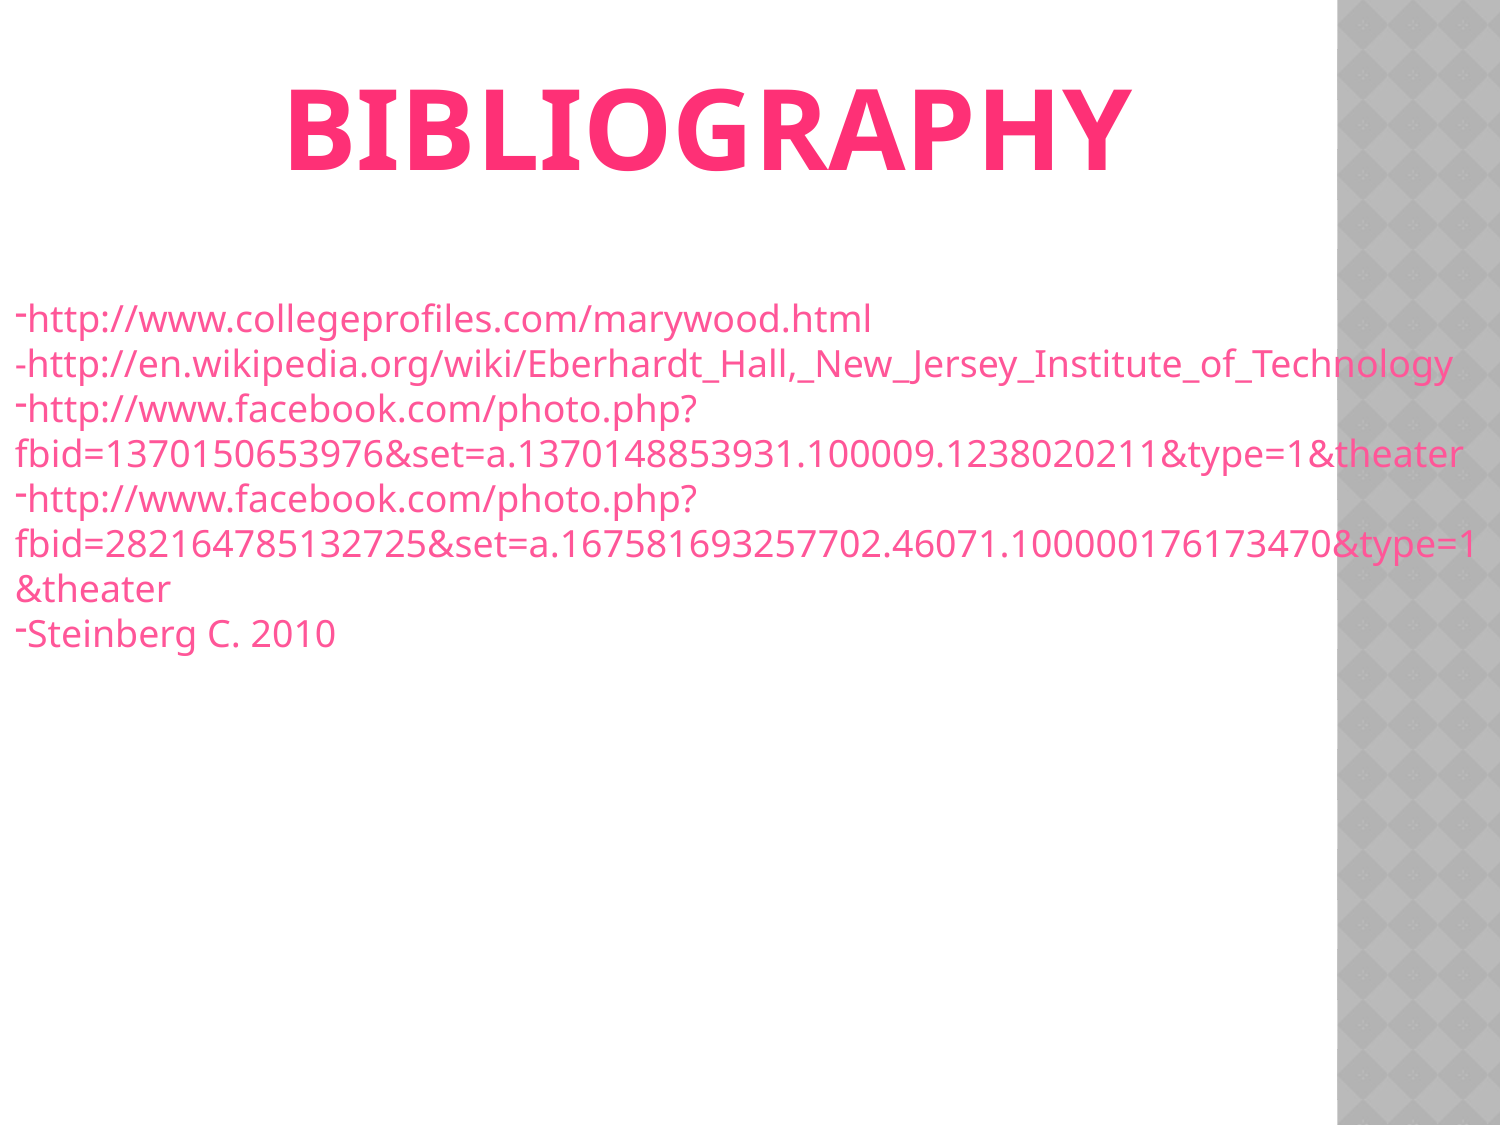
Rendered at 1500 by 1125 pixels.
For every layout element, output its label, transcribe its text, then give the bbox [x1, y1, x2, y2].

text_box Bibliography [266, 49, 1149, 200]
text_box http://www.collegeprofiles.com/marywood.html -http://en.wikipedia.org/wiki/Eberhardt_Hall,_New_Jersey_Institute_of_Technology http://www.facebook.com/photo.php?fbid=1370150653976&set=a.1370148853931.100009.1238020211&type=1&theater http://www.facebook.com/photo.php?fbid=282164785132725&set=a.167581693257702.46071.100000176173470&type=1&theater Steinberg C. 2010 Steinberg K. 2011 [0, 287, 1500, 753]
